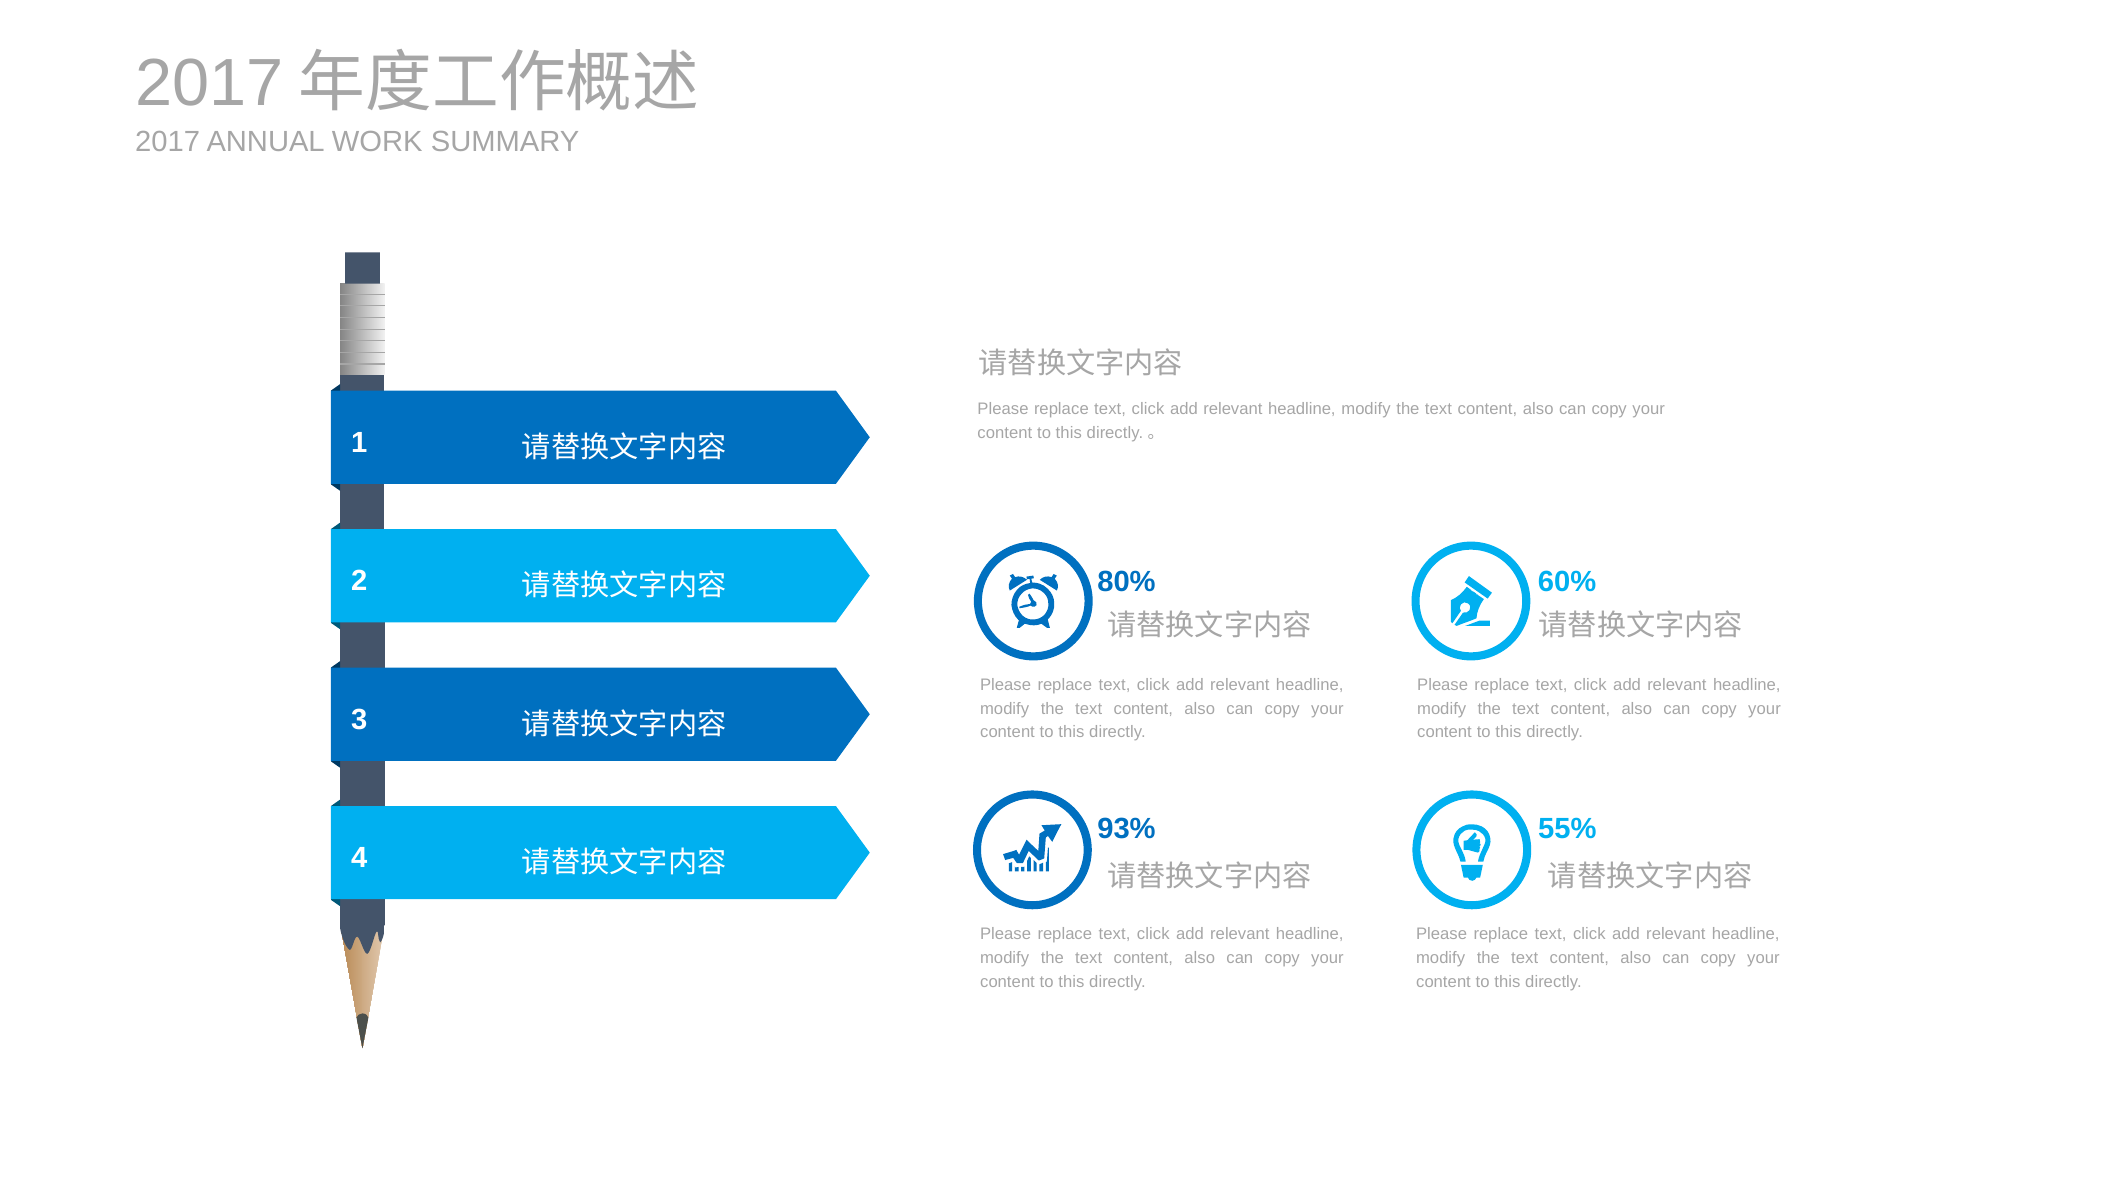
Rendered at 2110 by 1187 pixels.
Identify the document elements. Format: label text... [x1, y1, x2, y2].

text_box [1027, 856, 1031, 872]
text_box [330, 252, 870, 1049]
text_box 请替换文字内容 [1533, 842, 1768, 900]
text_box [1450, 576, 1492, 626]
text_box 2017年度工作概述 [135, 38, 783, 119]
text_box [1008, 573, 1055, 628]
text_box [1460, 864, 1483, 881]
text_box 60% [1523, 547, 1612, 605]
text_box [1008, 862, 1013, 872]
text_box Please replace text, click add relevant headline, modify the text content, also can copy your content to this directly. [1401, 912, 1795, 999]
text_box Please replace text, click add relevant headline, modify the text content, also can copy your content to this directly. [965, 662, 1359, 749]
text_box Please replace text, click add relevant headline, modify the text content, also can copy your content to this directly.。 [962, 386, 1681, 449]
text_box 55% [1523, 795, 1612, 853]
text_box [1045, 847, 1049, 872]
text_box Please replace text, click add relevant headline, modify the text content, also can copy your content to this directly. [1402, 662, 1796, 749]
text_box 请替换文字内容 [1523, 592, 1759, 649]
text_box [1039, 573, 1058, 591]
text_box 请替换文字内容 [1092, 842, 1328, 900]
text_box 93% [1082, 795, 1171, 853]
text_box 2017 ANNUAL WORK SUMMARY [135, 122, 596, 158]
text_box [1411, 789, 1533, 911]
text_box [971, 789, 1092, 911]
text_box [1033, 860, 1037, 872]
text_box [972, 540, 1092, 662]
text_box 请替换文字内容 [963, 330, 1199, 386]
text_box [1410, 540, 1523, 662]
text_box Please replace text, click add relevant headline, modify the text content, also can copy your content to this directly. [965, 912, 1359, 999]
text_box [1453, 824, 1491, 862]
text_box [1003, 824, 1062, 864]
text_box [1039, 862, 1044, 872]
text_box 80% [1082, 547, 1171, 605]
text_box 请替换文字内容 [1092, 592, 1328, 649]
